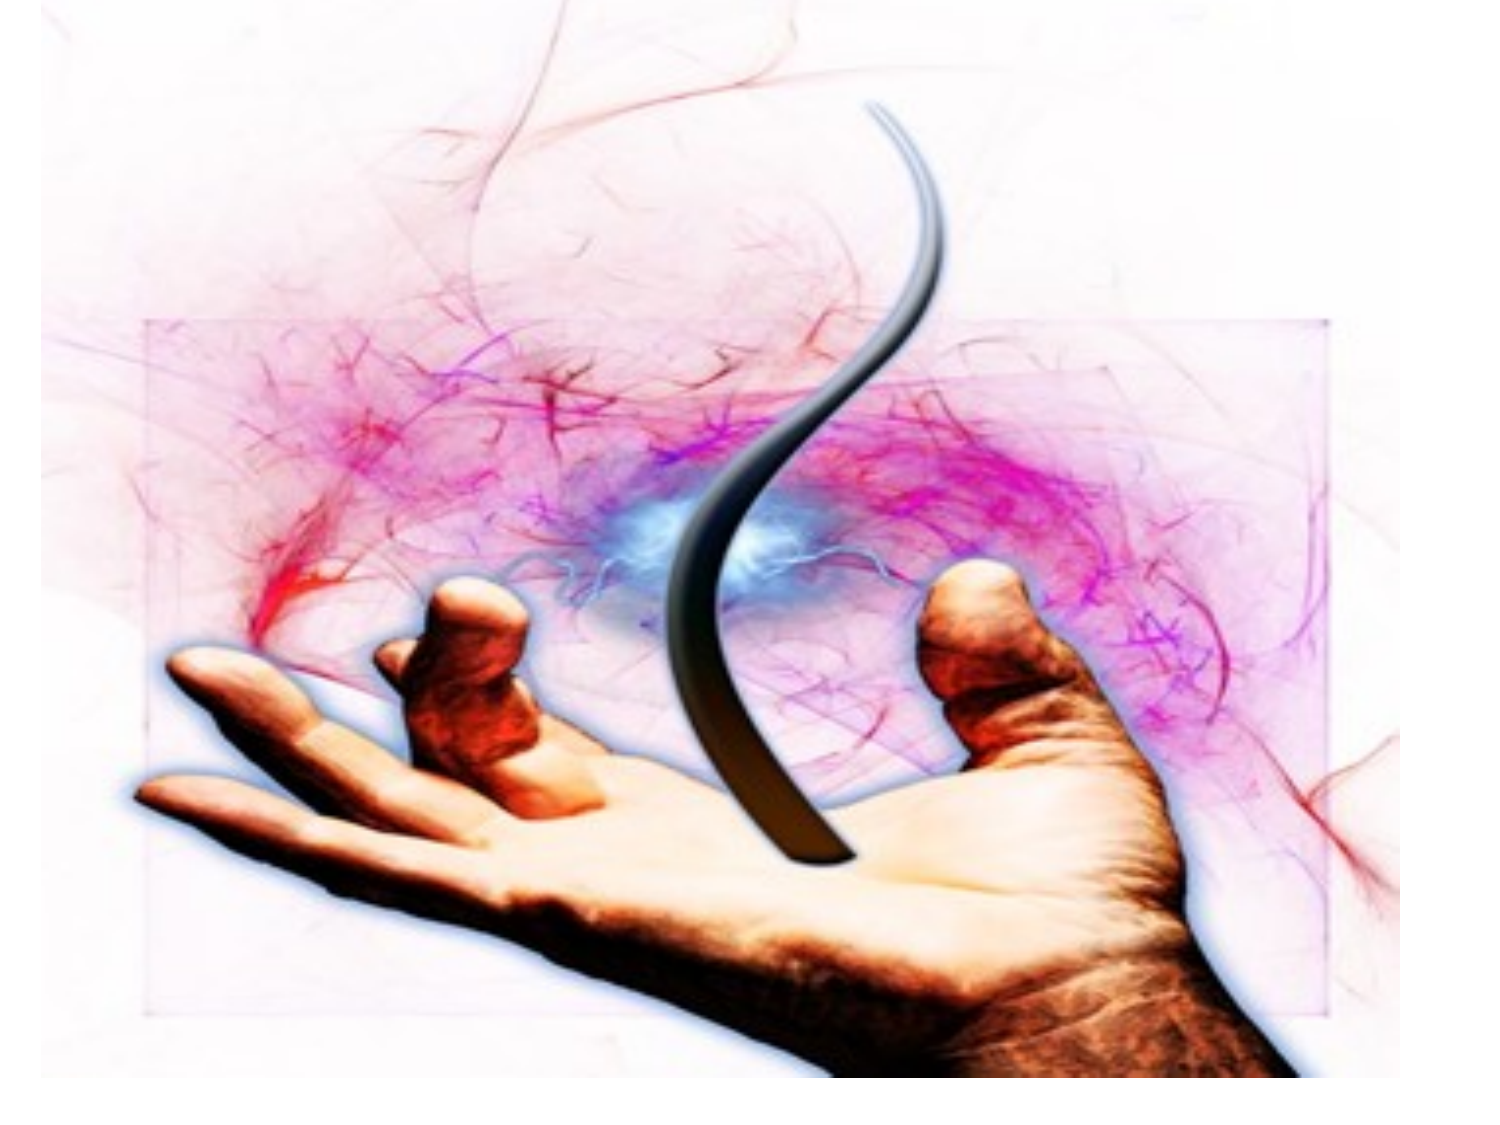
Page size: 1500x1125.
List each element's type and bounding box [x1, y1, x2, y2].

picture [41, 0, 1400, 1079]
